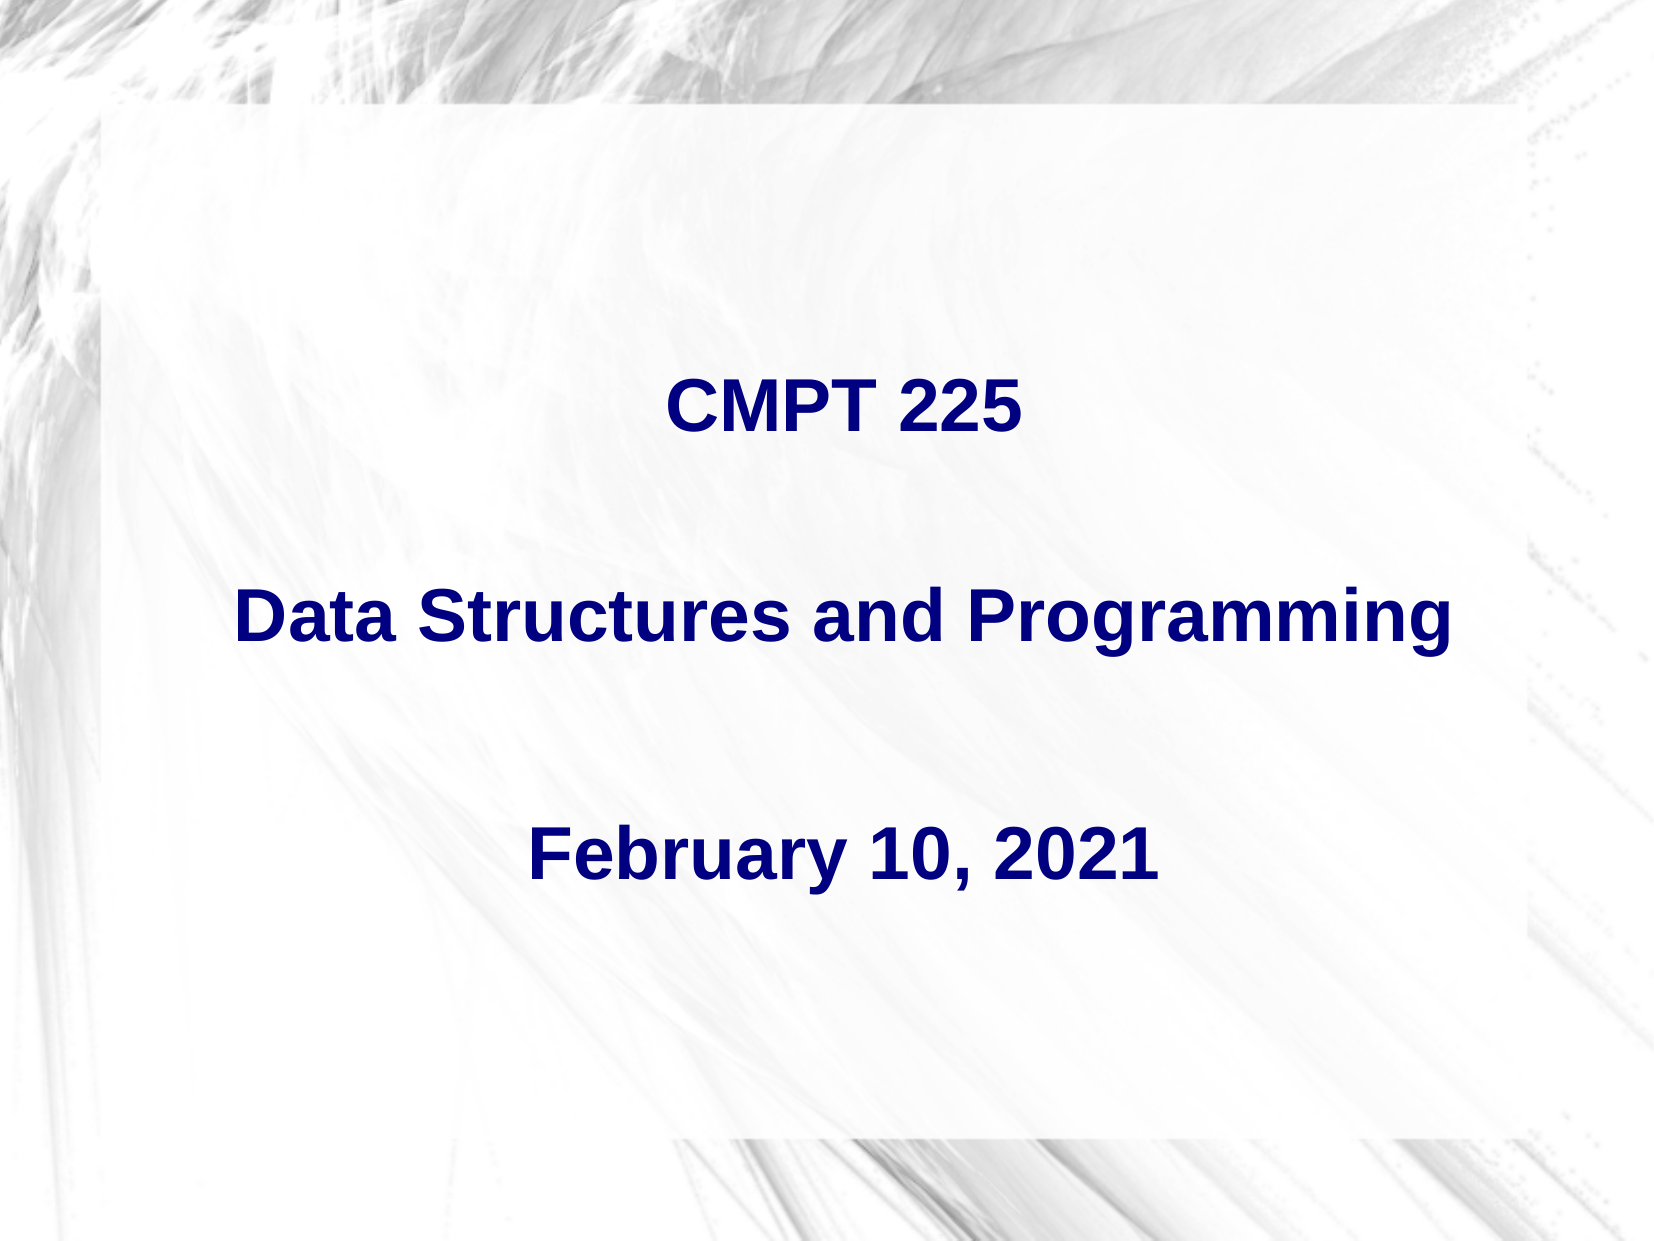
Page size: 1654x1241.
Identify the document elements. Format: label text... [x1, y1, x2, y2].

picture [0, 0, 1654, 1241]
list CMPT 225 Data Structures and Programming February 10, 2021 [118, 237, 1571, 1134]
